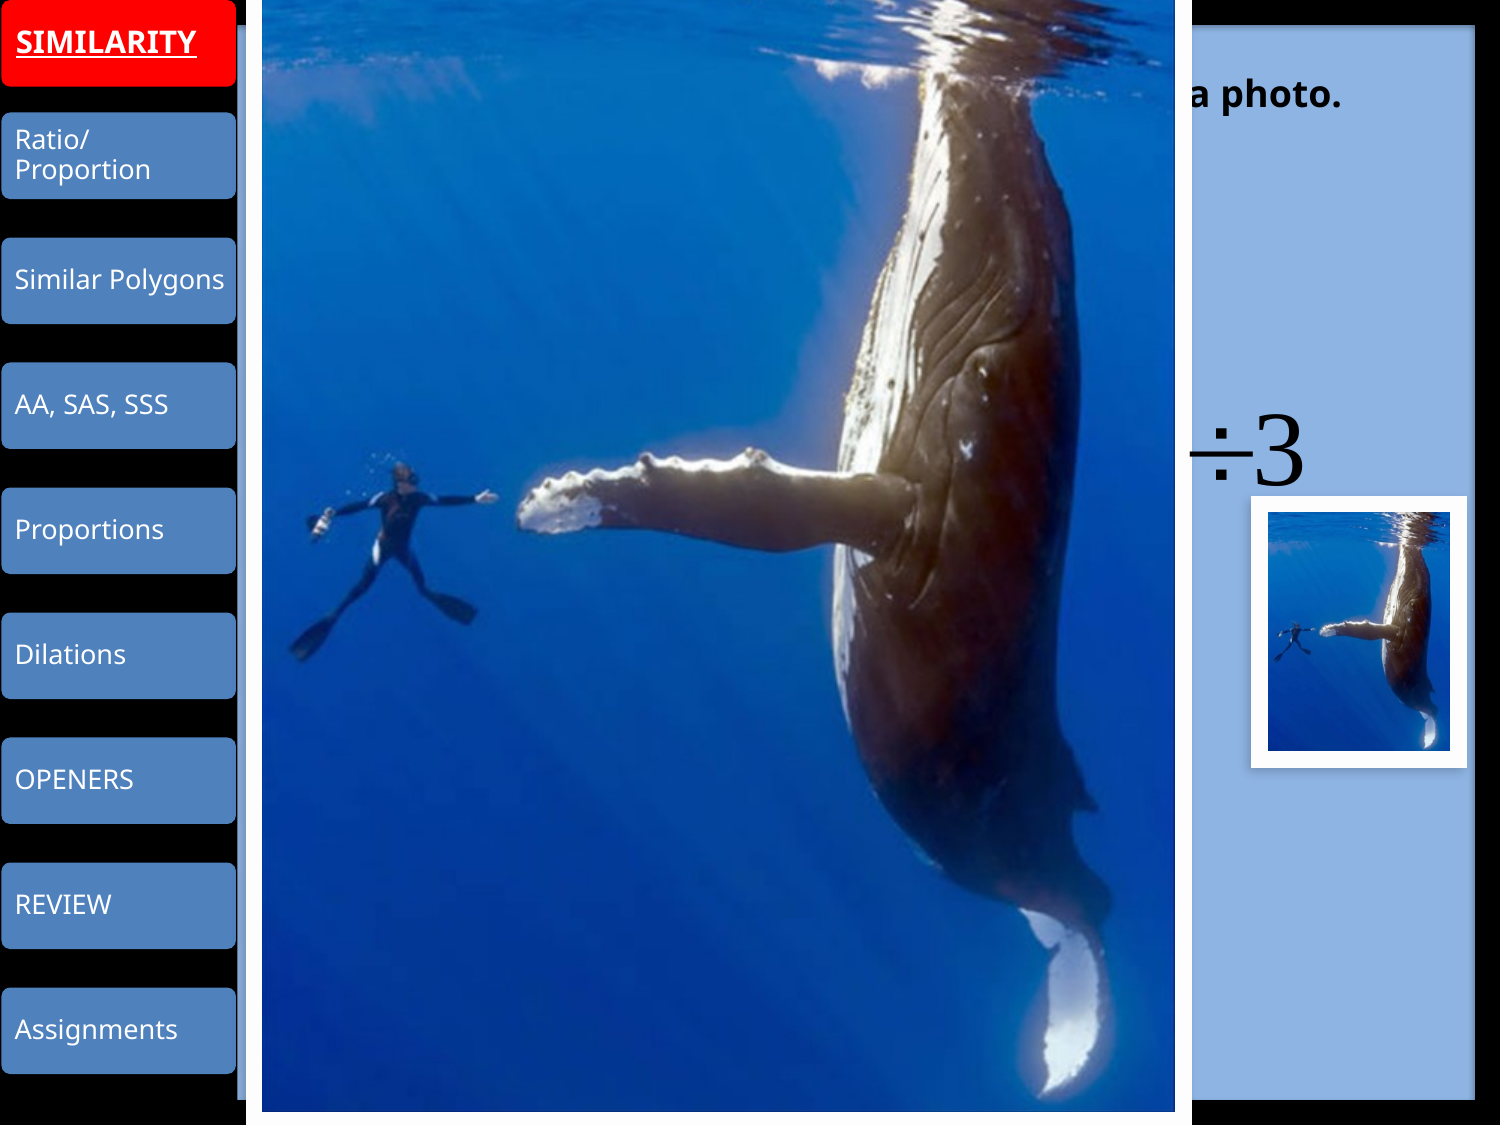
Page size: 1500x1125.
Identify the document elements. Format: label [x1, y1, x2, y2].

text_box [1162, 387, 1317, 513]
text_box [238, 0, 1500, 1125]
picture [1267, 512, 1451, 752]
picture [262, 0, 1176, 1113]
text_box [0, 0, 238, 1125]
